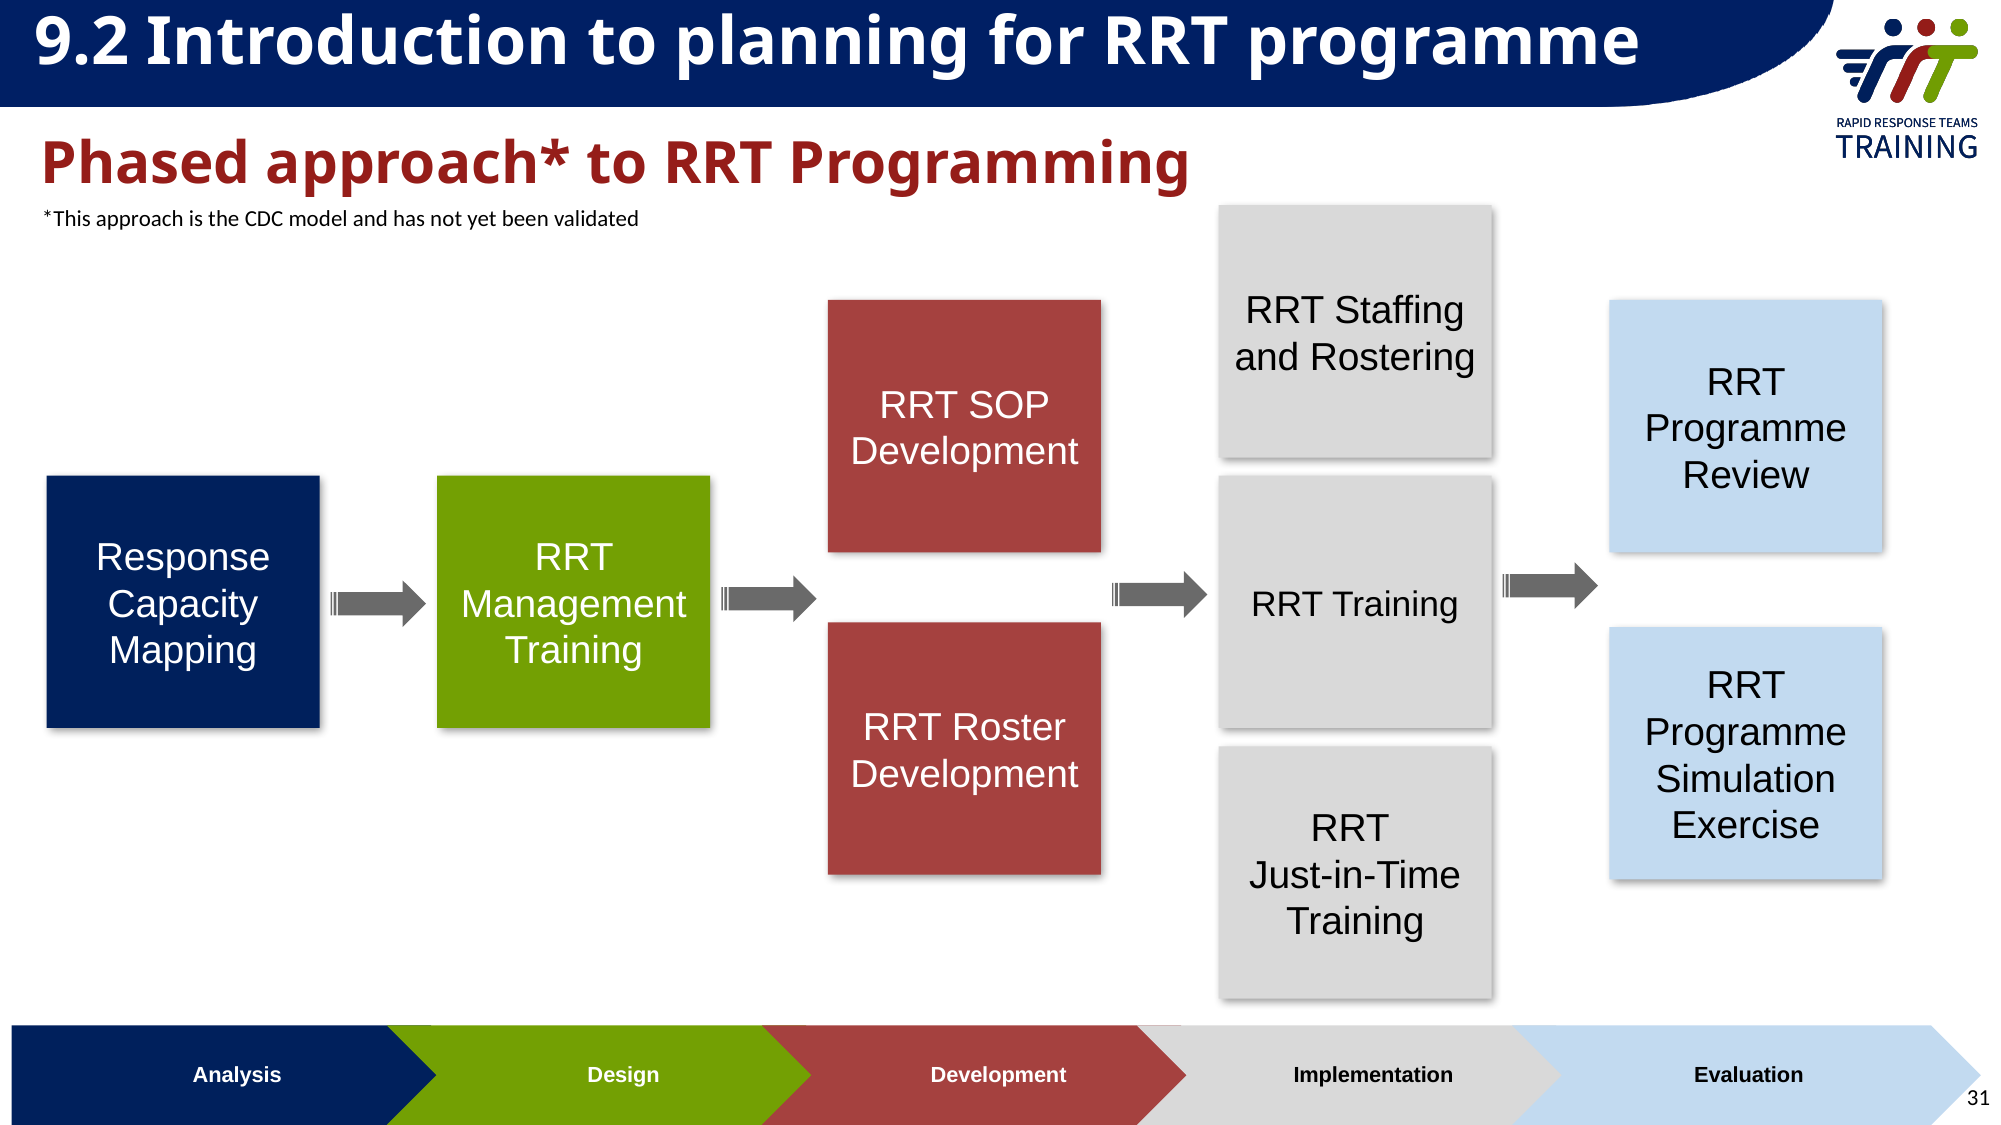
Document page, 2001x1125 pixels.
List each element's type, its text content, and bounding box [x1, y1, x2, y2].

slide_number 31 [1982, 1075, 2000, 1125]
text_box RRT Roster Development [826, 620, 1103, 877]
text_box [1501, 560, 1601, 612]
text_box RRT Just-in-Time Training [1217, 744, 1494, 1001]
text_box *This approach is the CDC model and has not yet been validated [34, 196, 933, 239]
text_box RRT Management Training [435, 473, 712, 730]
text_box RRT Programme Review [1607, 298, 1884, 554]
text_box Response Capacity Mapping [44, 473, 322, 730]
text_box [329, 578, 429, 630]
text_box RRT SOP Development [826, 298, 1103, 554]
text_box RRT Training [1217, 473, 1494, 730]
text_box RRT Programme Simulation Exercise [1607, 625, 1884, 881]
picture [0, 0, 1978, 167]
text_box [11, 1025, 1982, 1125]
text_box 9.2 Introduction to planning for RRT programme [26, 0, 1747, 101]
text_box [1110, 569, 1210, 620]
text_box [719, 573, 819, 625]
text_box RRT Staffing and Rostering [1217, 203, 1494, 460]
list Phased approach* to RRT Programming [32, 125, 1747, 206]
